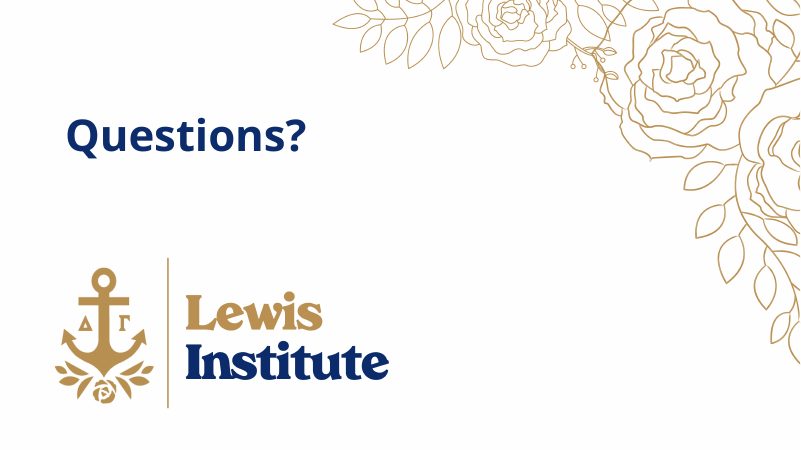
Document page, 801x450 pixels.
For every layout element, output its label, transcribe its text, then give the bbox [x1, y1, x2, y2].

list Questions? [50, 99, 434, 163]
picture [0, 0, 801, 450]
